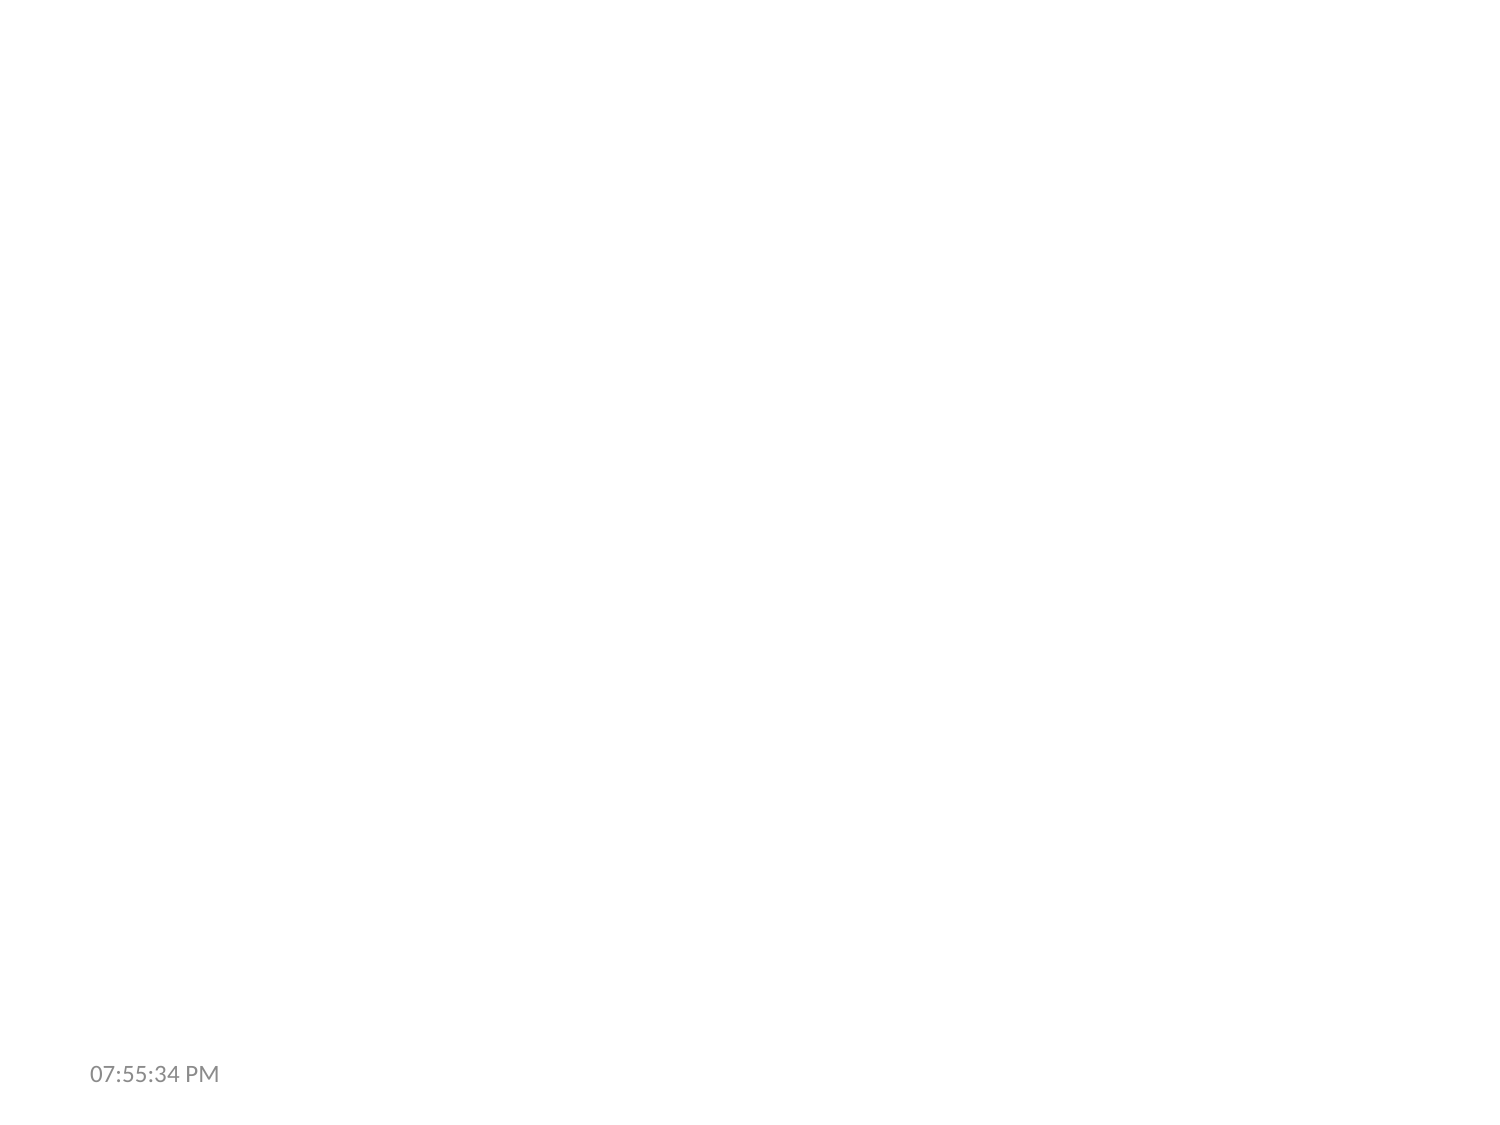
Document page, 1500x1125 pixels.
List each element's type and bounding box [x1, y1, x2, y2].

slide_number [75, 1042, 425, 1103]
